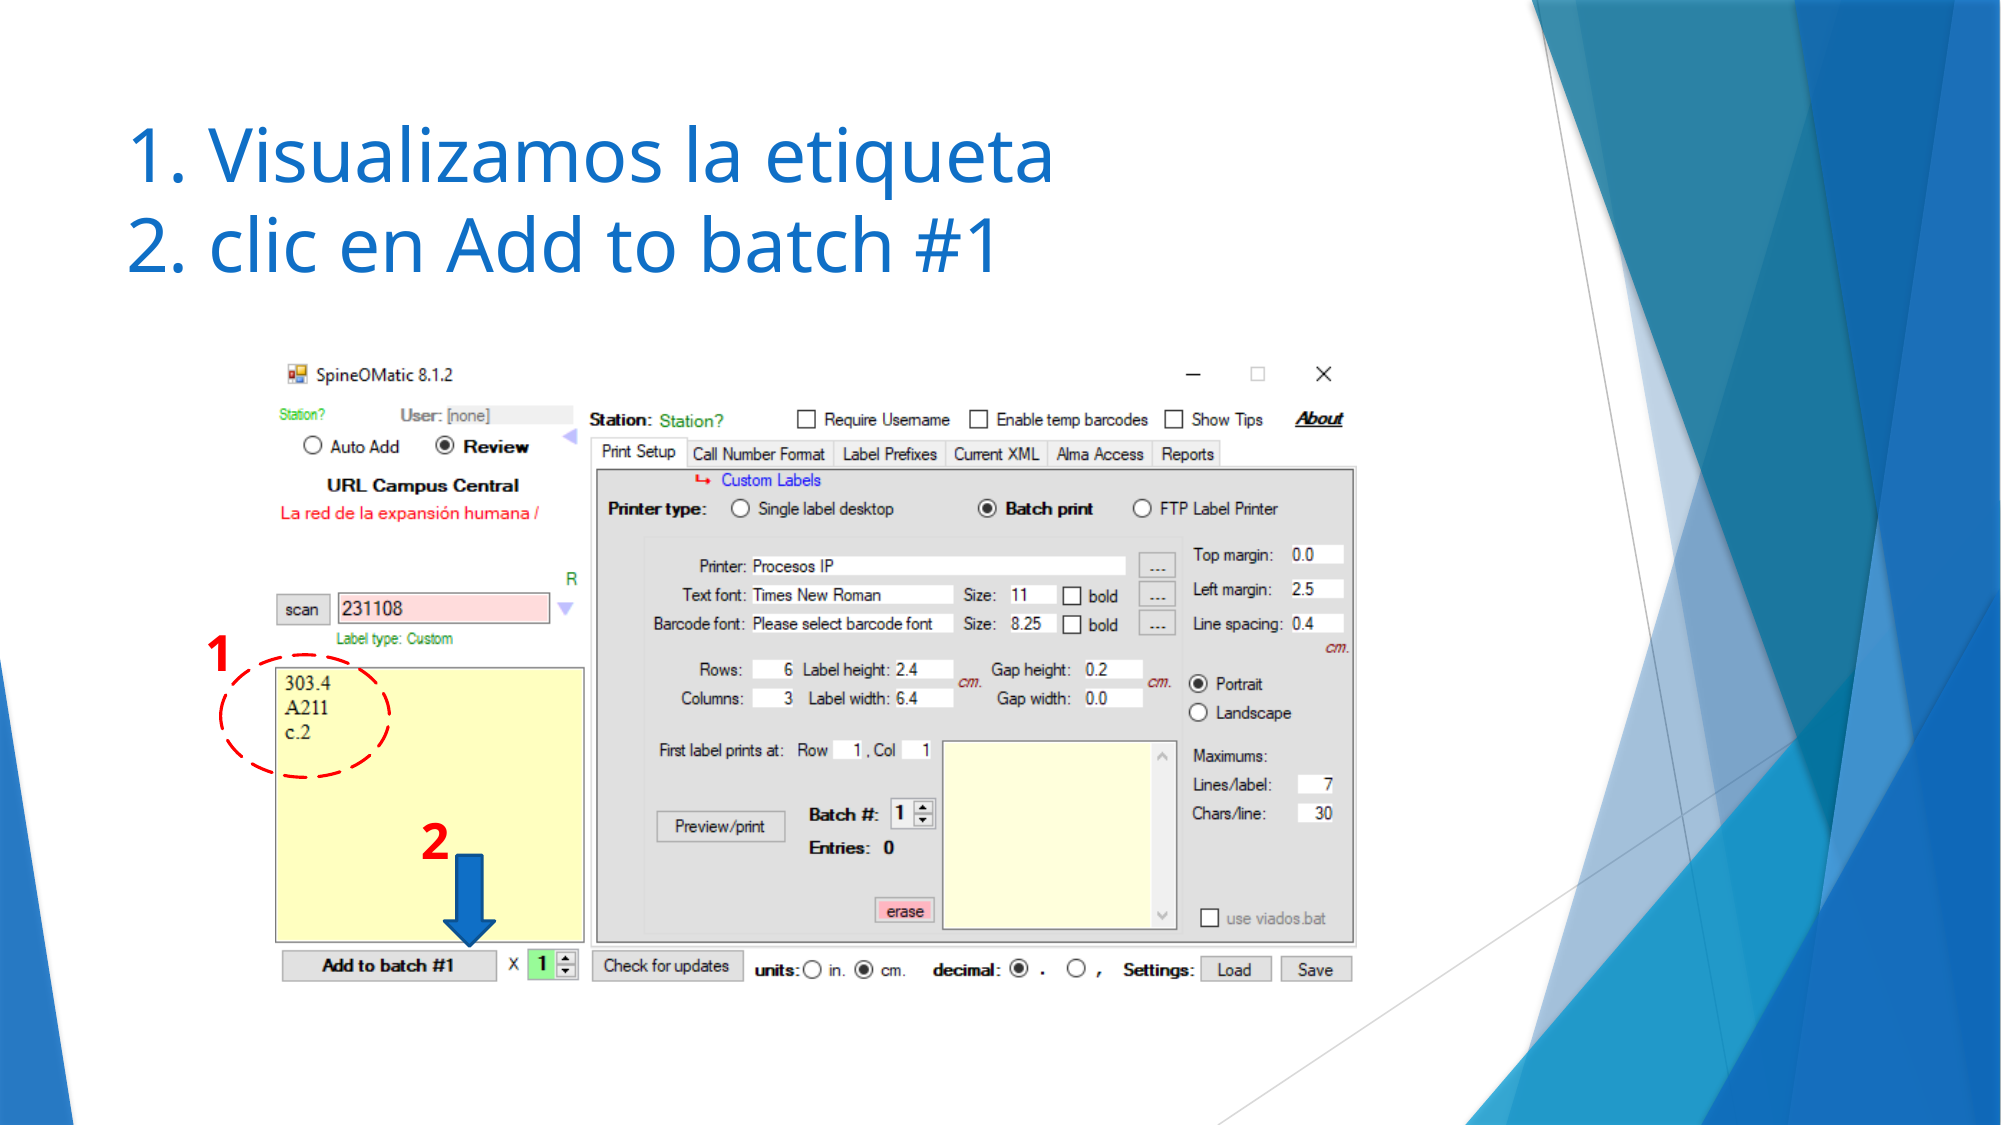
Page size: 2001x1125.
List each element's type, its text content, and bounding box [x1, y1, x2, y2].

title 1. Visualizamos la etiqueta 2. clic en Add to batch #1 [111, 99, 1522, 317]
text_box 1 [190, 614, 254, 689]
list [275, 353, 1358, 992]
text_box [219, 658, 270, 774]
